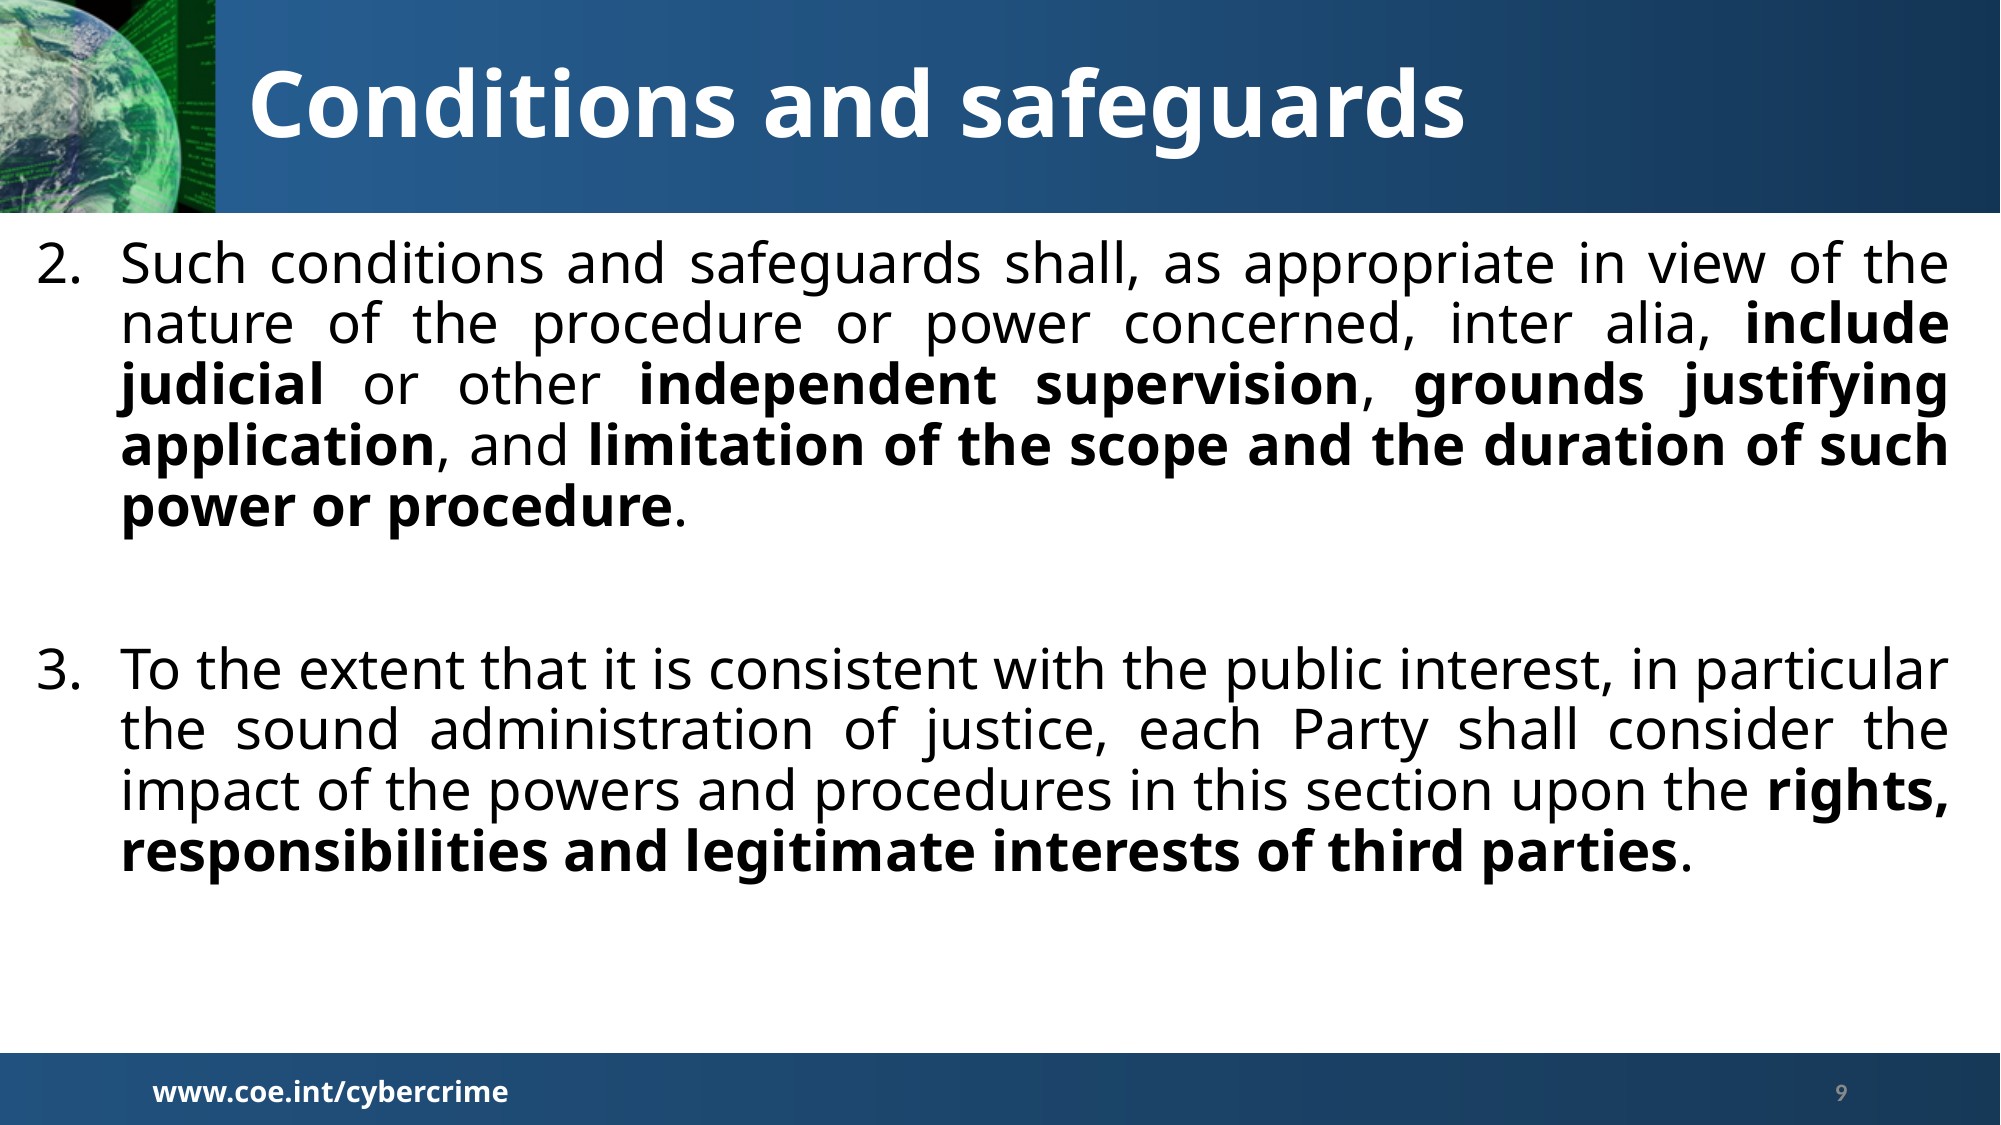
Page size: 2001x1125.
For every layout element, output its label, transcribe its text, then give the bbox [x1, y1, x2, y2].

picture [0, 0, 2000, 213]
list Such conditions and safeguards shall, as appropriate in view of the nature of the procedure or power concerned, inter alia, include judicial or other independent supervision, grounds justifying application, and limitation of the scope and the duration of such power or procedure. To the extent that it is consistent with the public interest, in particular the sound administration of justice, each Party shall consider the impact of the powers and procedures in this section upon the rights, responsibilities and legitimate interests of third parties. [21, 227, 1966, 1026]
slide_number 9 [1412, 1061, 1863, 1121]
slide_number www.coe.int/cybercrime [137, 1061, 588, 1121]
title Conditions and safeguards [232, 14, 1919, 203]
